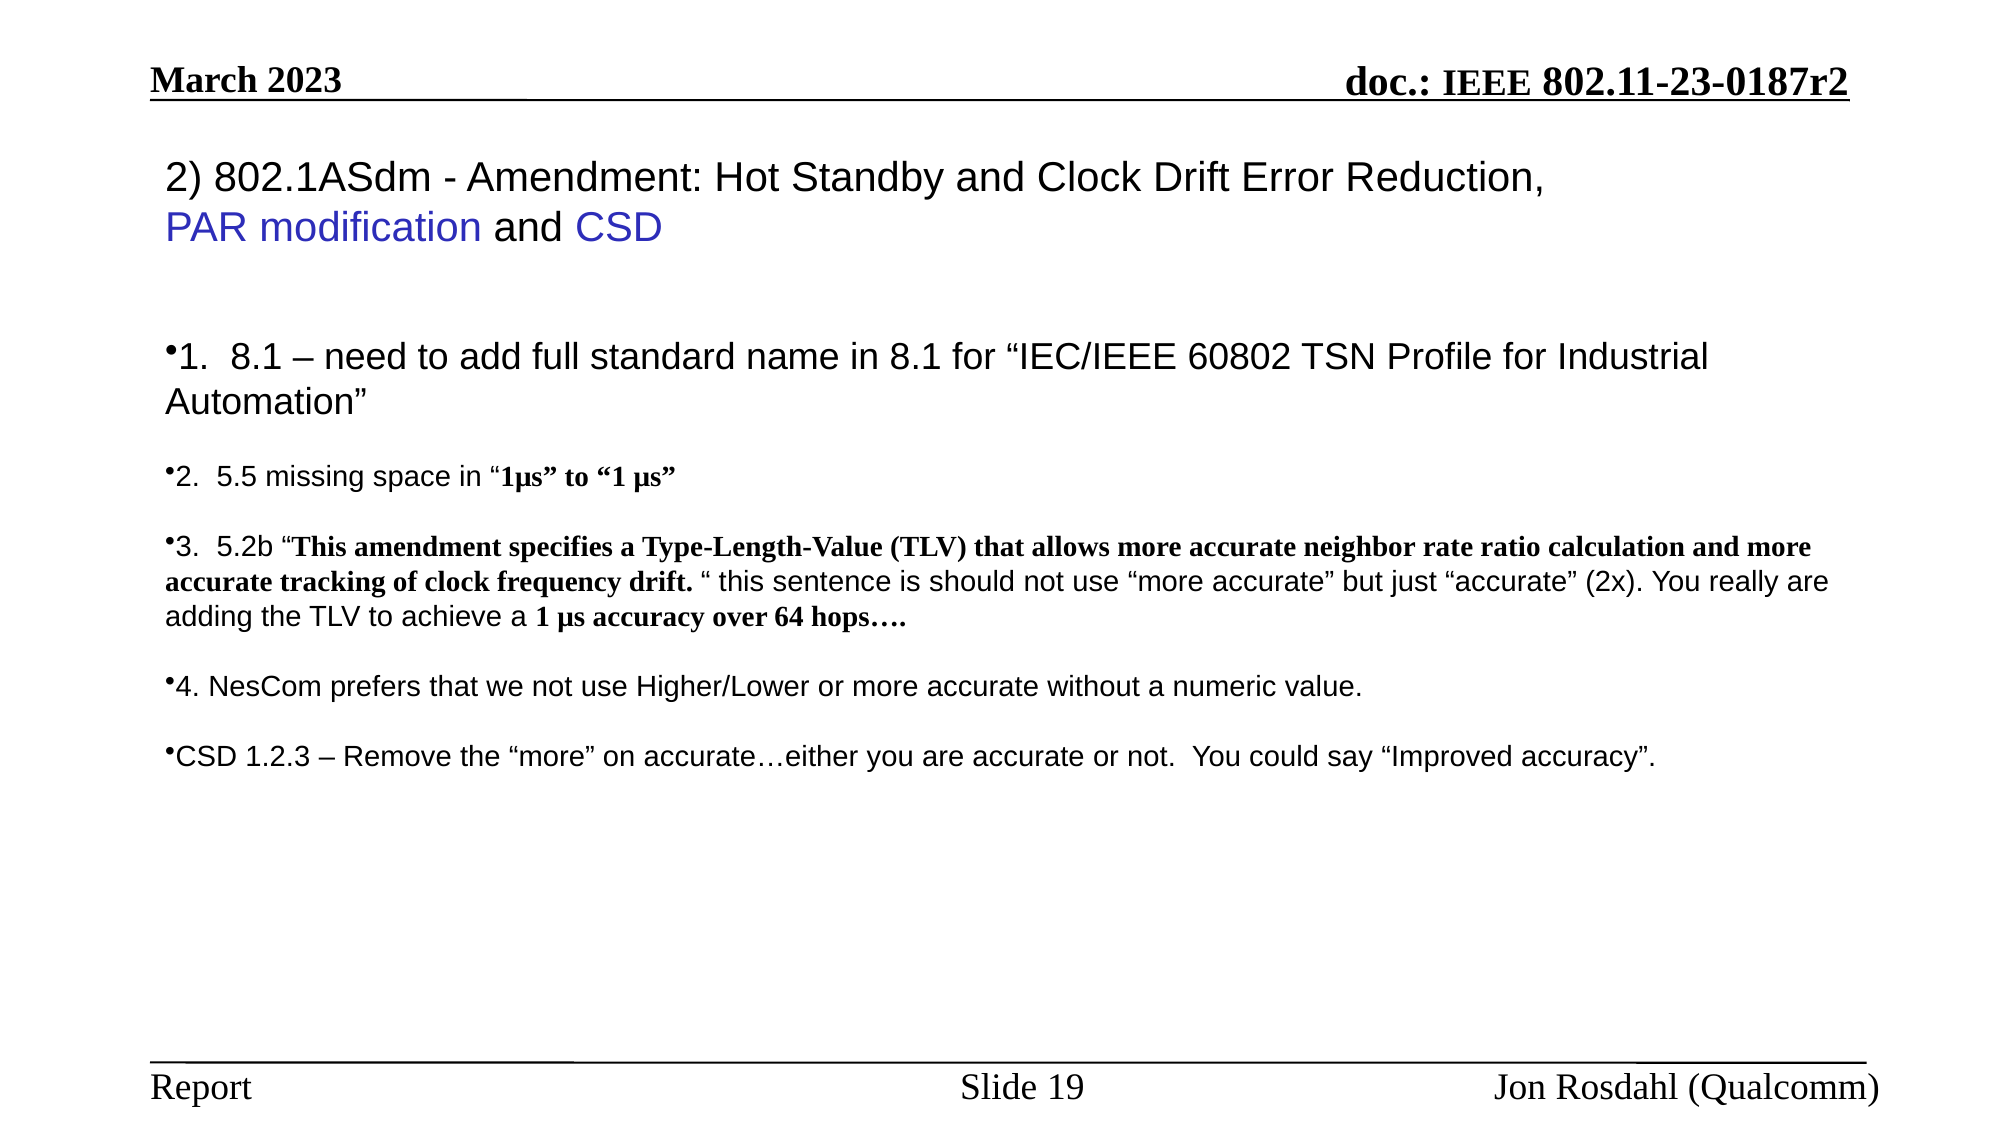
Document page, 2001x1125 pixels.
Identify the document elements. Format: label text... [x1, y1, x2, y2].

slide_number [149, 49, 431, 100]
list 1. 8.1 – need to add full standard name in 8.1 for “IEC/IEEE 60802 TSN Profile for Industrial Automation” 2. 5.5 missing space in “1μs” to “1 μs” 3. 5.2b “This amendment specifies a Type-Length-Value (TLV) that allows more accurate neighbor rate ratio calculation and more accurate tracking of clock frequency drift. “ this sentence is should not use “more accurate” but just “accurate” (2x). You really are adding the TLV to achieve a 1 μs accuracy over 64 hops…. 4. NesCom prefers that we not use Higher/Lower or more accurate without a numeric value. CSD 1.2.3 – Remove the “more” on accurate…either you are accurate or not. You could say “Improved accuracy”. [149, 324, 1850, 1000]
slide_number Slide 19 [950, 1061, 1095, 1125]
title 2) 802.1ASdm - Amendment: Hot Standby and Clock Drift Error Reduction, PAR modification and CSD [149, 112, 1850, 288]
footer Jon Rosdahl (Qualcomm) [1436, 1061, 1881, 1108]
